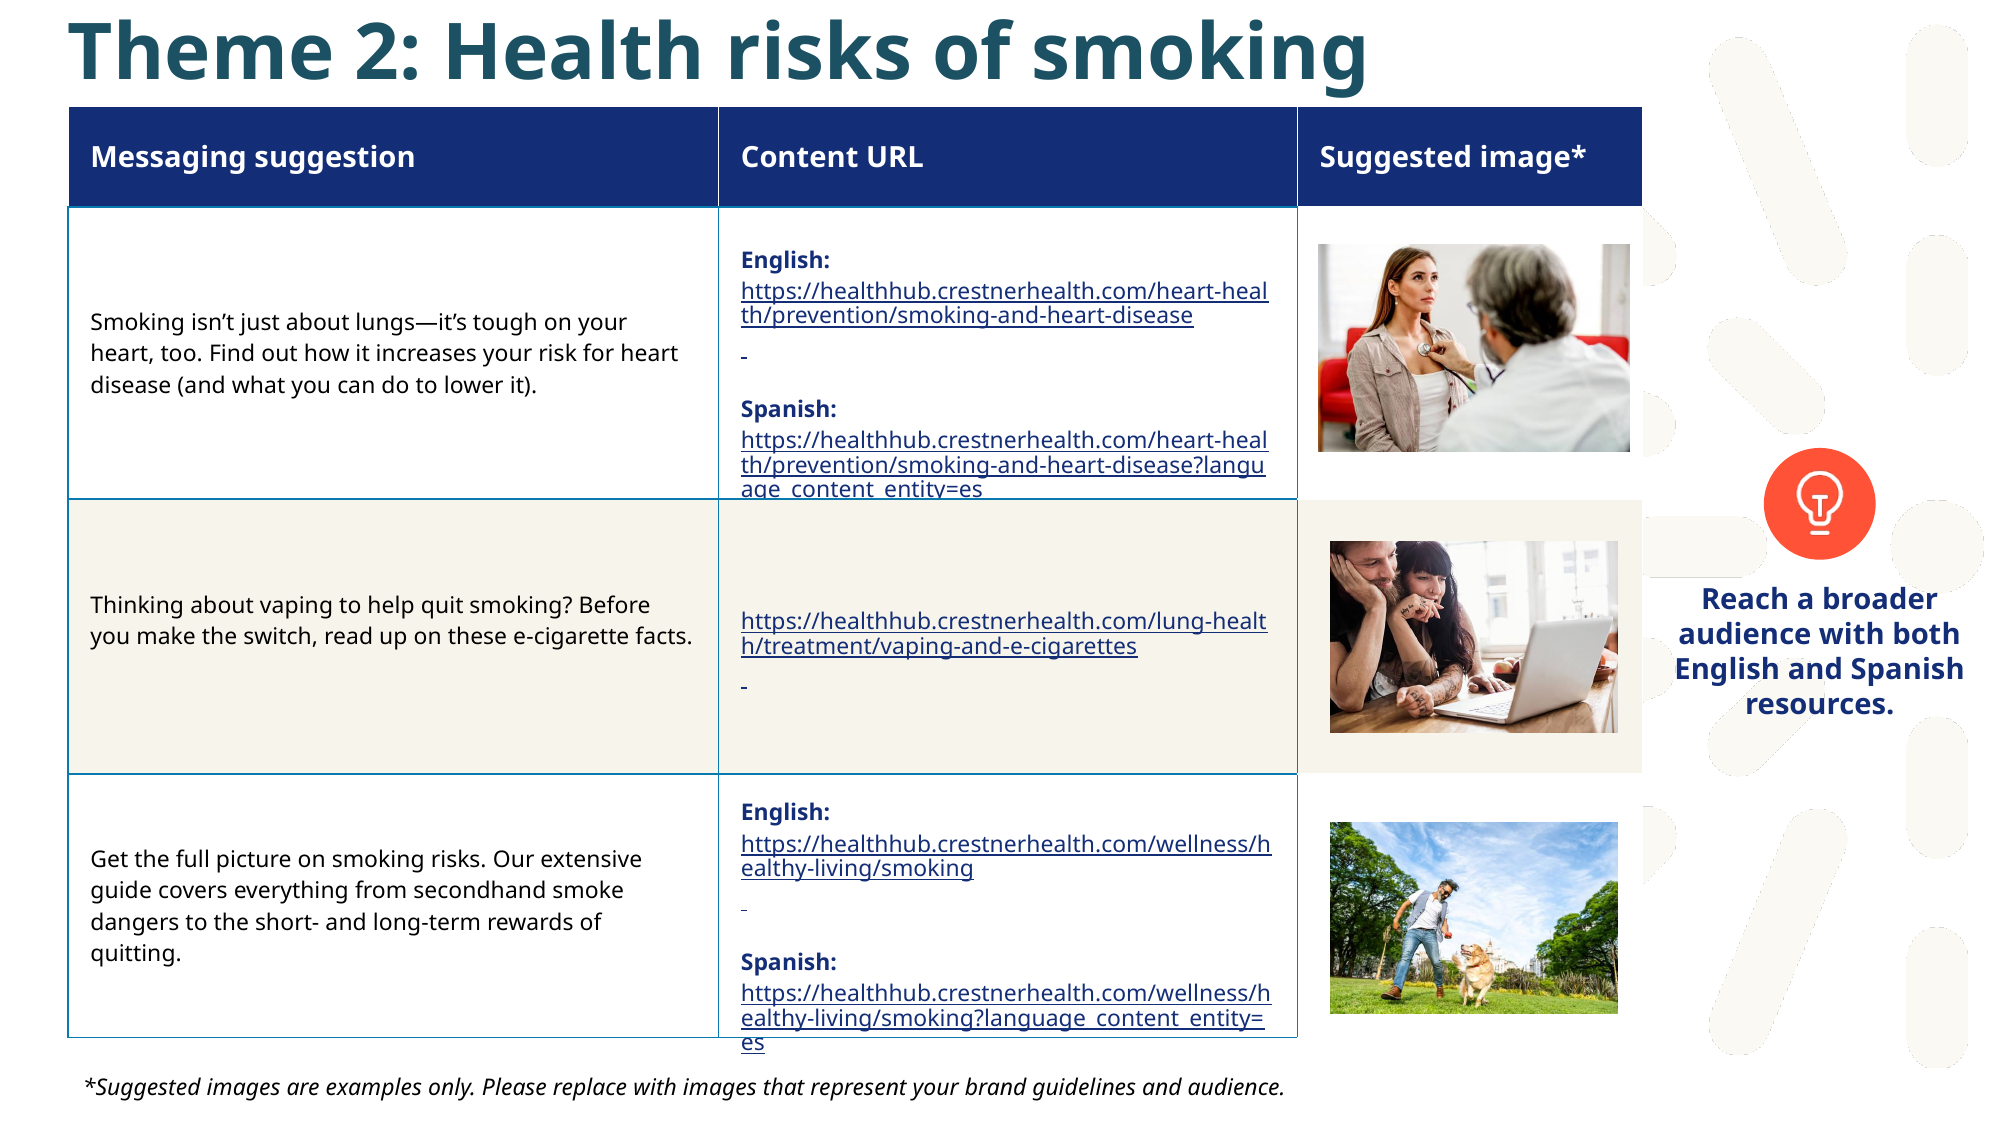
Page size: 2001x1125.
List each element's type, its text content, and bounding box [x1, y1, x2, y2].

table_header Suggested image* [1298, 107, 1642, 206]
table_cell Get the full picture on smoking risks. Our extensive guide covers everything from secondhand smoke dangers to the short- and long-term rewards of quitting. [69, 775, 718, 1037]
table_cell Smoking isn’t just about lungs—it’s tough on your heart, too. Find out how it increases your risk for heart disease (and what you can do to lower it). [69, 208, 718, 498]
table_cell [1298, 775, 1642, 1037]
title Theme 2: Health risks of smoking [67, 0, 1861, 107]
table_cell https://healthhub.crestnerhealth.com/lung-health/treatment/vaping-and-e-cigarettes [719, 500, 1297, 773]
table_header Messaging suggestion [69, 107, 718, 206]
table_cell [1298, 500, 1642, 773]
text_box *Suggested images are examples only. Please replace with images that represent your brand guidelines and audience. [67, 1058, 1877, 1115]
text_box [1763, 447, 1876, 560]
table_cell [1298, 208, 1642, 498]
picture [1318, 243, 1630, 452]
table_cell English: https://healthhub.crestnerhealth.com/wellness/healthy-living/smoking Spanish: https://healthhub.crestnerhealth.com/wellness/healthy-living/smoking?language_content_entity=es [719, 775, 1297, 1037]
picture [1330, 822, 1618, 1014]
table_cell Thinking about vaping to help quit smoking? Before you make the switch, read up on these e-cigarette facts. [69, 500, 718, 773]
table_header Content URL [719, 107, 1297, 206]
text_box Reach a broader audience with both English and Spanish resources. [1656, 565, 1983, 736]
table_cell English: https://healthhub.crestnerhealth.com/heart-health/prevention/smoking-and-heart-disease Spanish: https://healthhub.crestnerhealth.com/heart-health/prevention/smoking-and-heart-disease?language_content_entity=es [719, 208, 1297, 498]
picture [1330, 541, 1618, 733]
